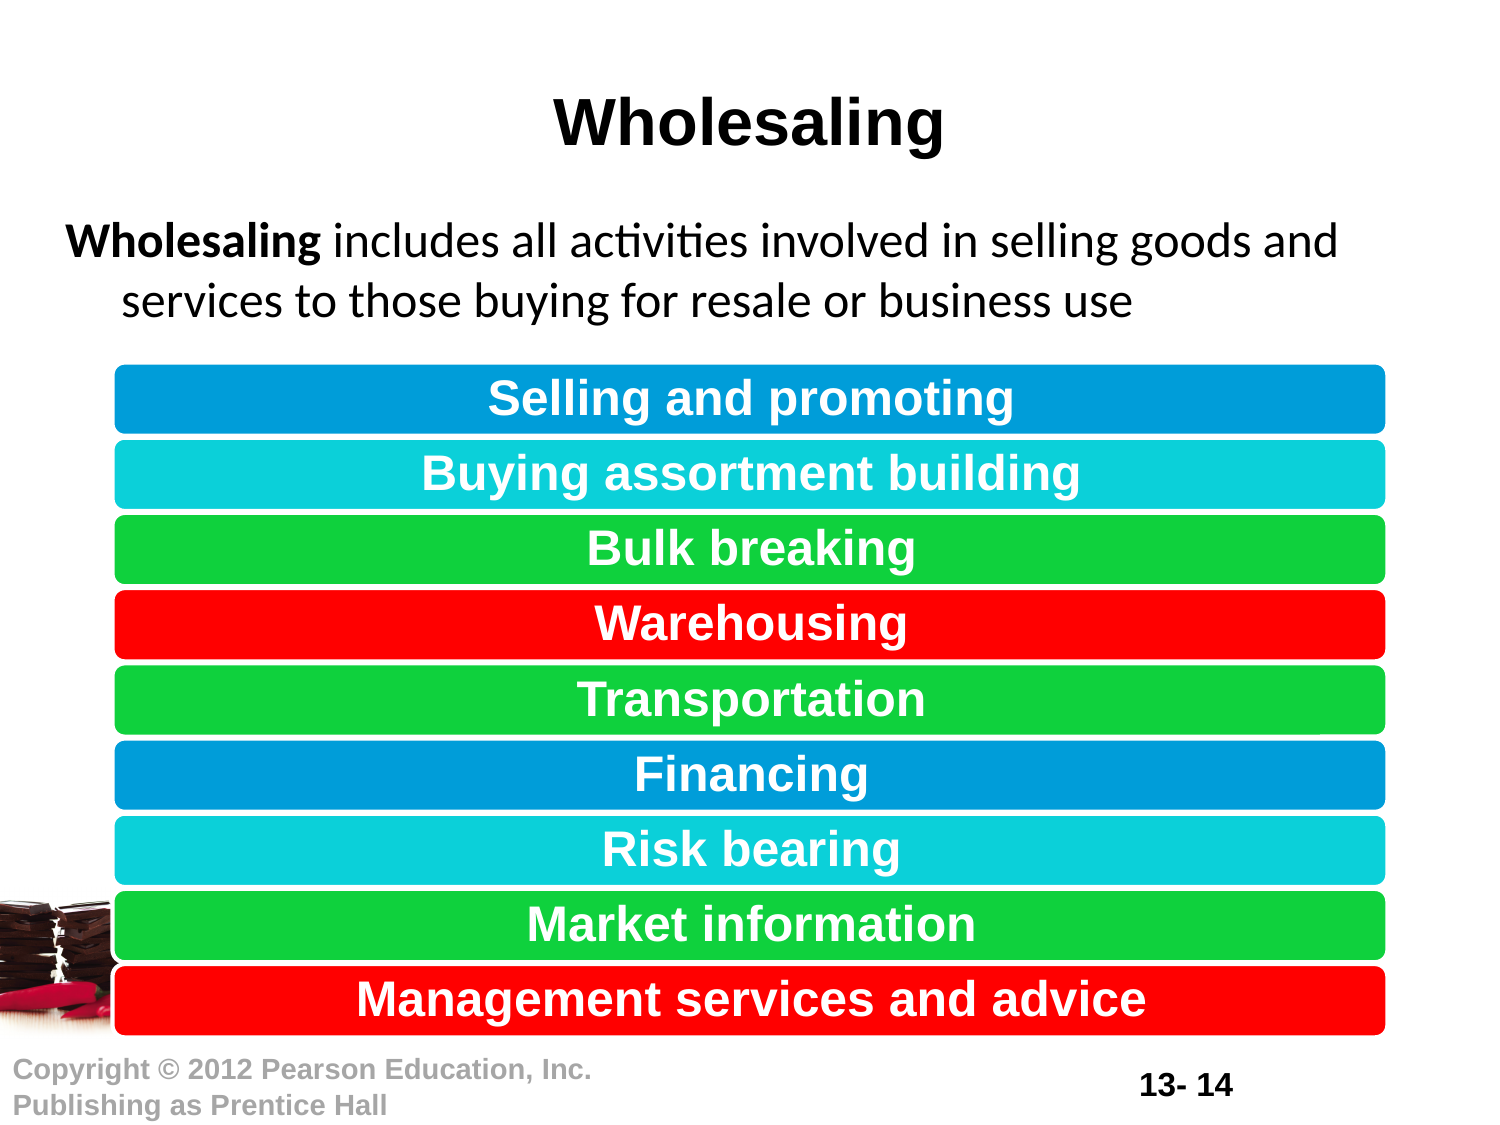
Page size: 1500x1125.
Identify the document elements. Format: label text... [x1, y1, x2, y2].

list Wholesaling includes all activities involved in selling goods and services to those buying for resale or business use [49, 199, 1438, 276]
title Wholesaling [112, 24, 1388, 199]
picture [0, 887, 118, 1039]
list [112, 362, 1388, 1038]
